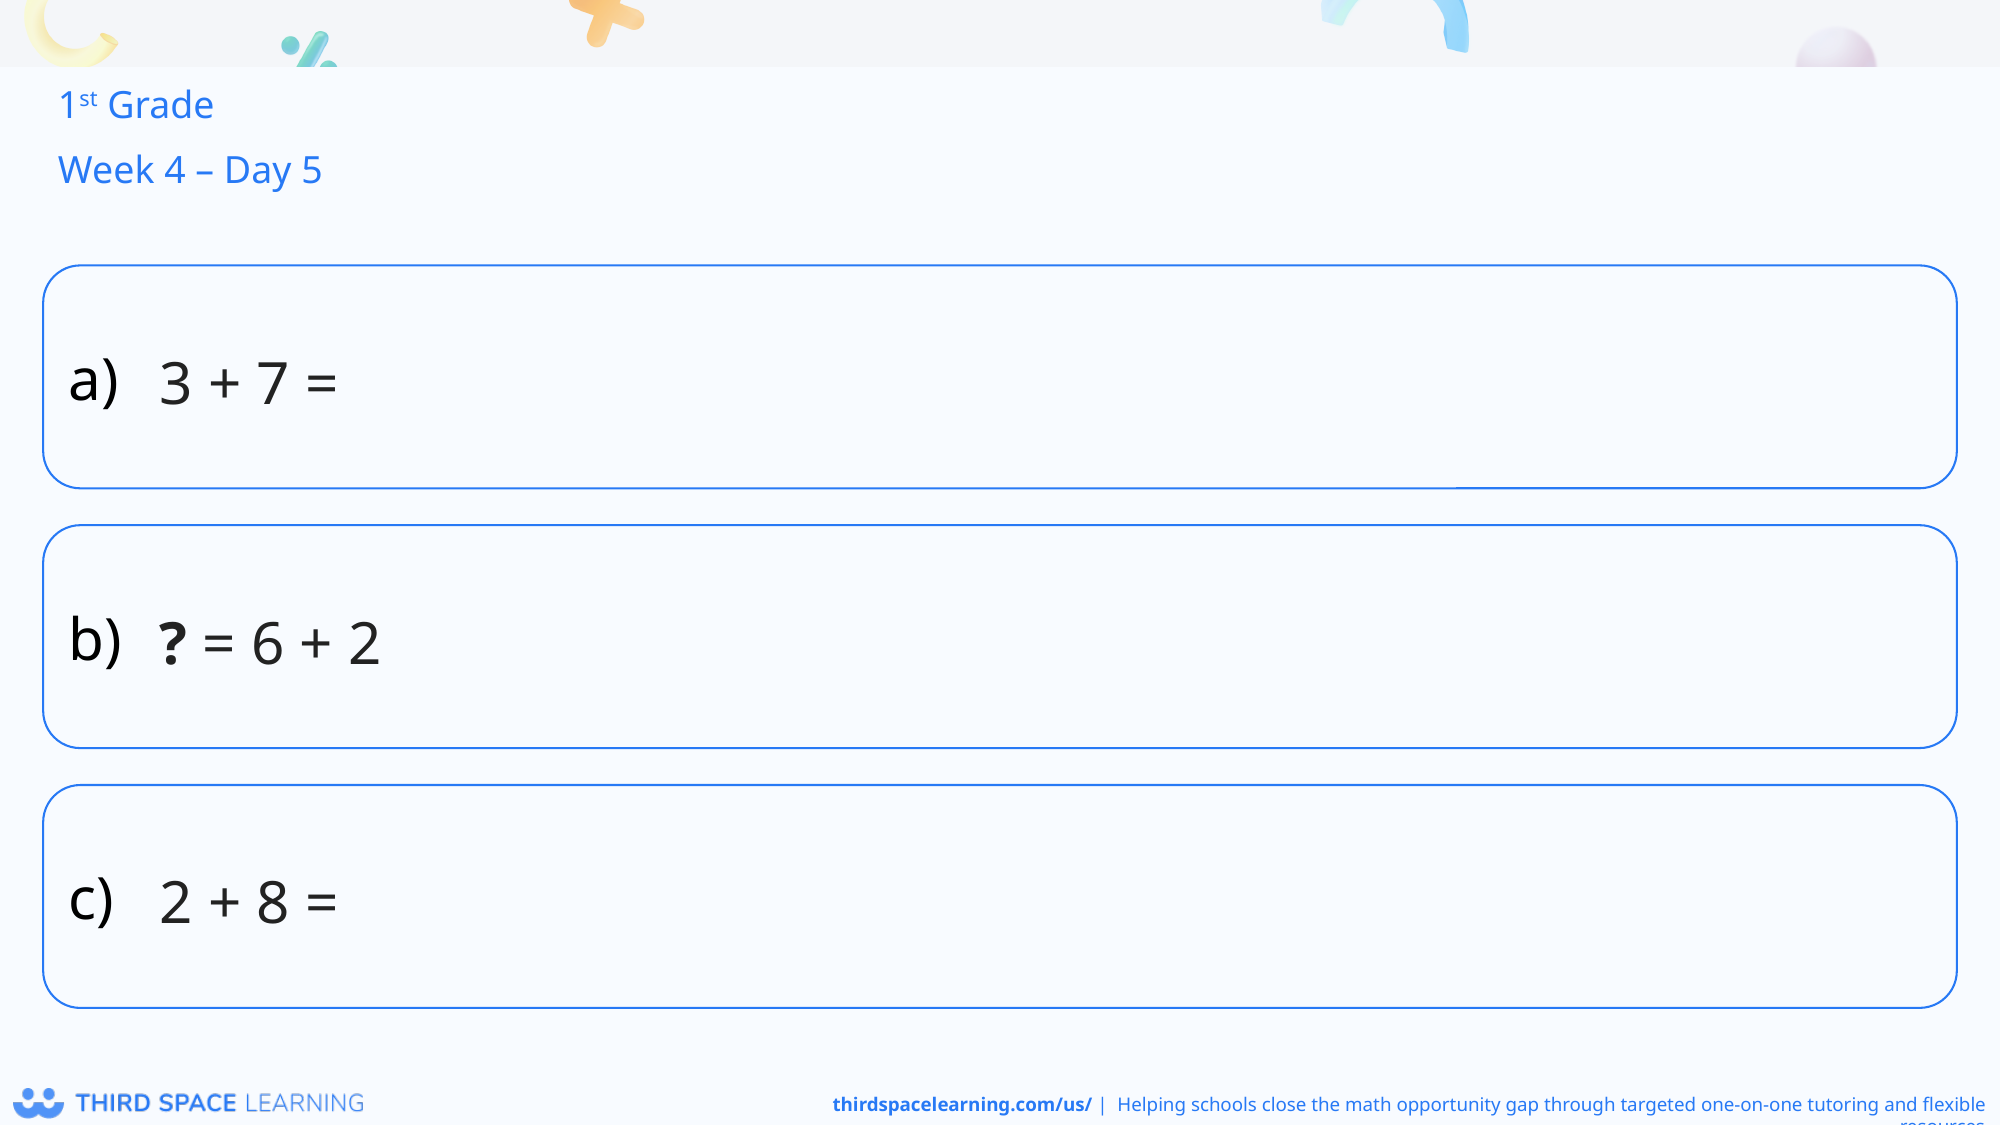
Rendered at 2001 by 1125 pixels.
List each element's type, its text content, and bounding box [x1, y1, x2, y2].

list 2 + 8 = [144, 807, 1922, 994]
list ? = 6 + 2 [144, 548, 1922, 734]
picture [13, 1088, 365, 1119]
picture [0, 0, 2000, 67]
text_box 1st Grade Week 4 – Day 5 [43, 73, 509, 212]
list 3 + 7 = [144, 288, 1922, 474]
